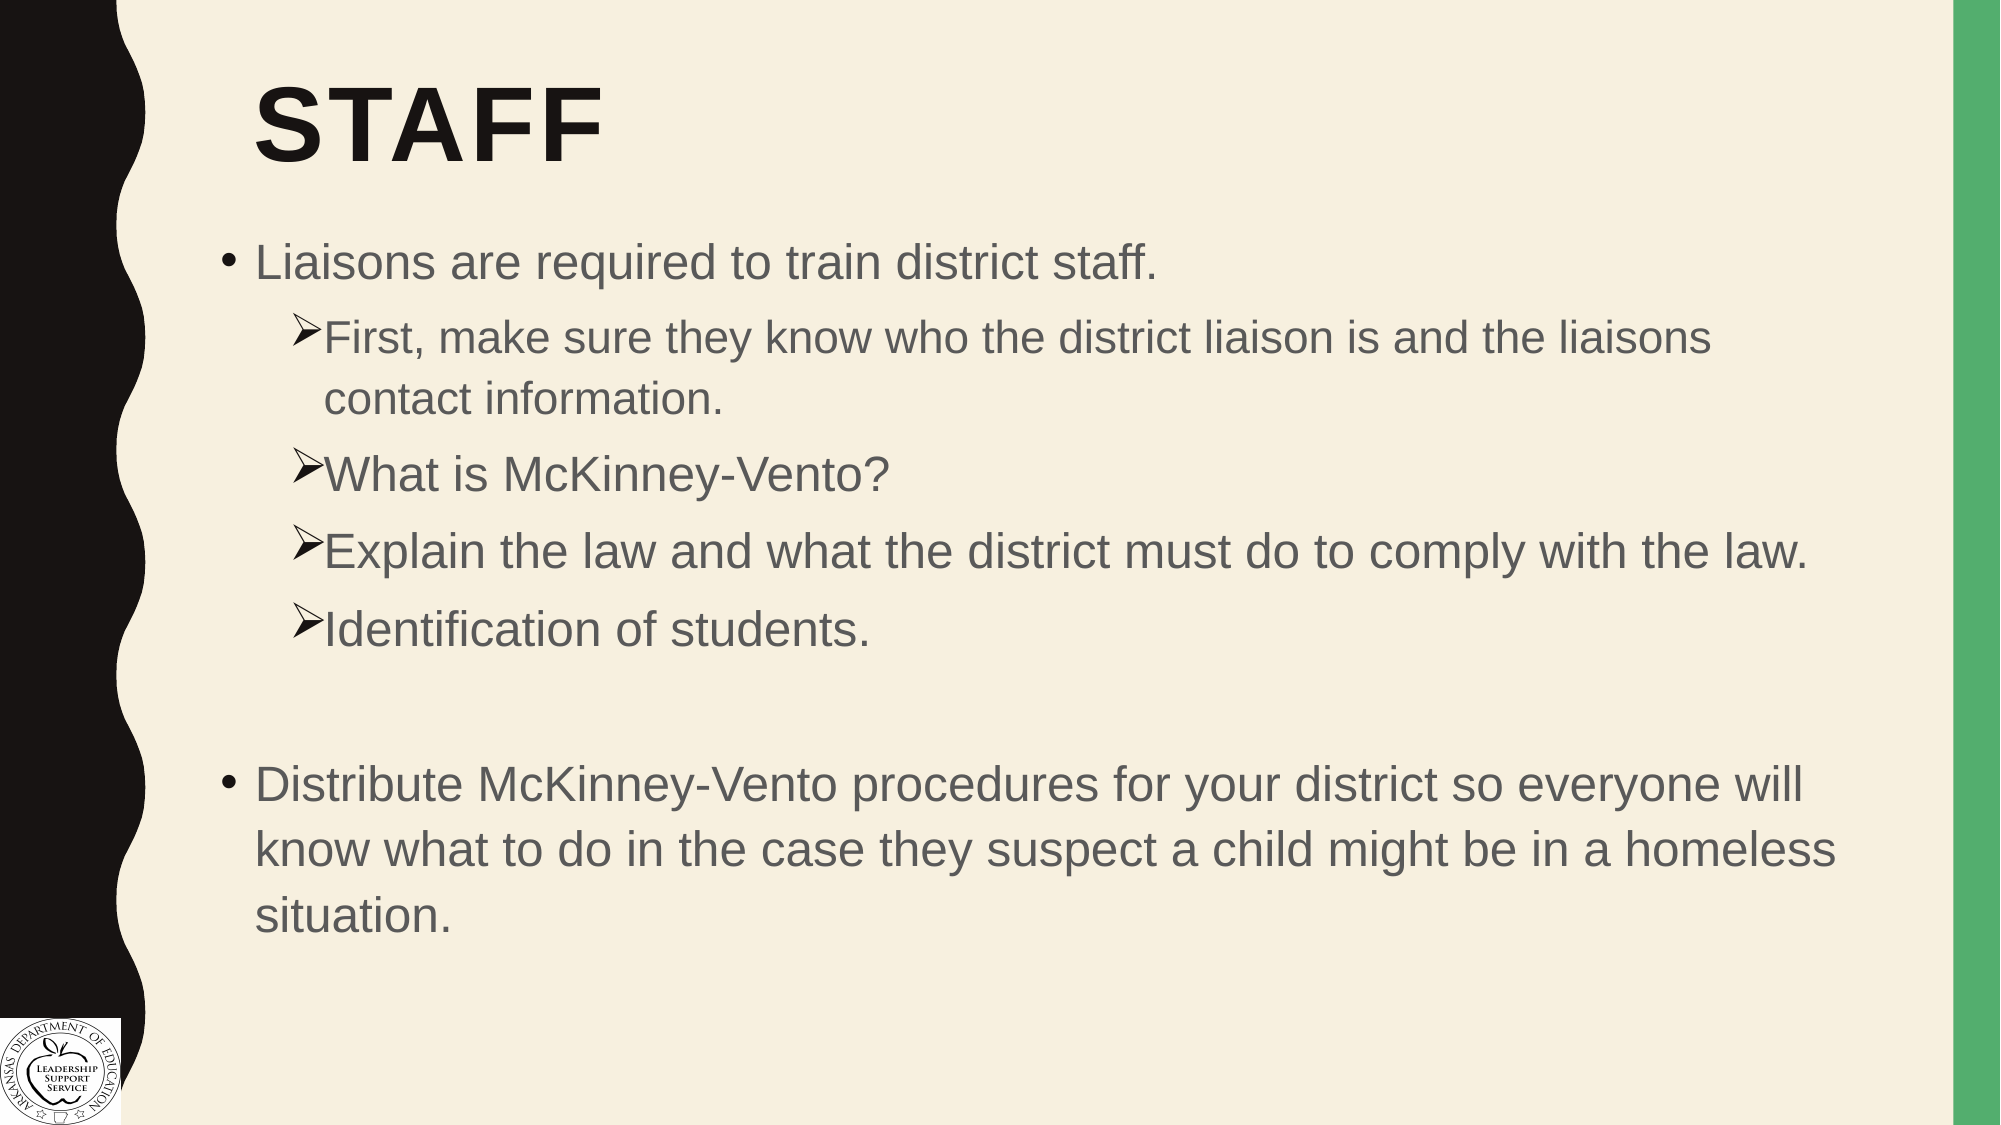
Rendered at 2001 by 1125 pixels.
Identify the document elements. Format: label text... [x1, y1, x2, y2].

list Liaisons are required to train district staff. First, make sure they know who the district liaison is and the liaisons contact information. What is McKinney-Vento? Explain the law and what the district must do to comply with the law. Identification of students. Distribute McKinney-Vento procedures for your district so everyone will know what to do in the case they suspect a child might be in a homeless situation. [205, 216, 1875, 965]
title Staff [205, 62, 1875, 216]
picture [0, 1018, 121, 1125]
